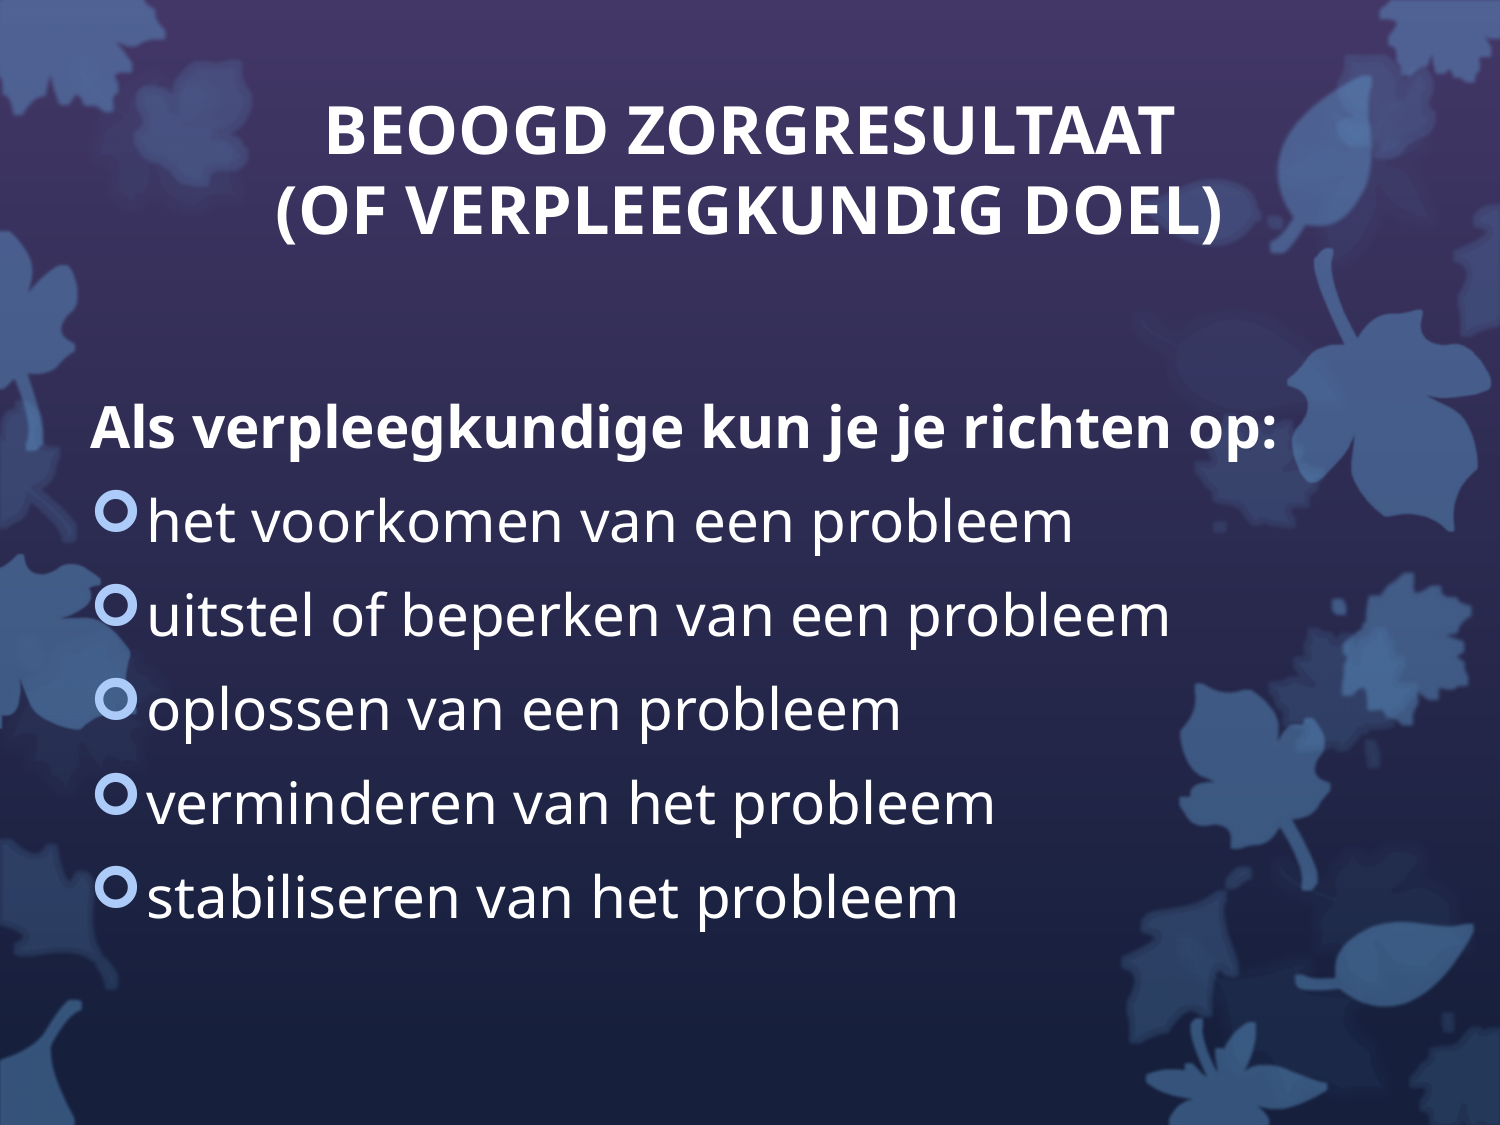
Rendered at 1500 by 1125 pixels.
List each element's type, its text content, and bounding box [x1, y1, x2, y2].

title BEOOGD ZORGRESULTAAT (OF VERPLEEGKUNDIG DOEL) [75, 54, 1425, 326]
list Als verpleegkundige kun je je richten op: het voorkomen van een probleem uitstel of beperken van een probleem oplossen van een probleem verminderen van het probleem stabiliseren van het probleem [75, 326, 1425, 1059]
